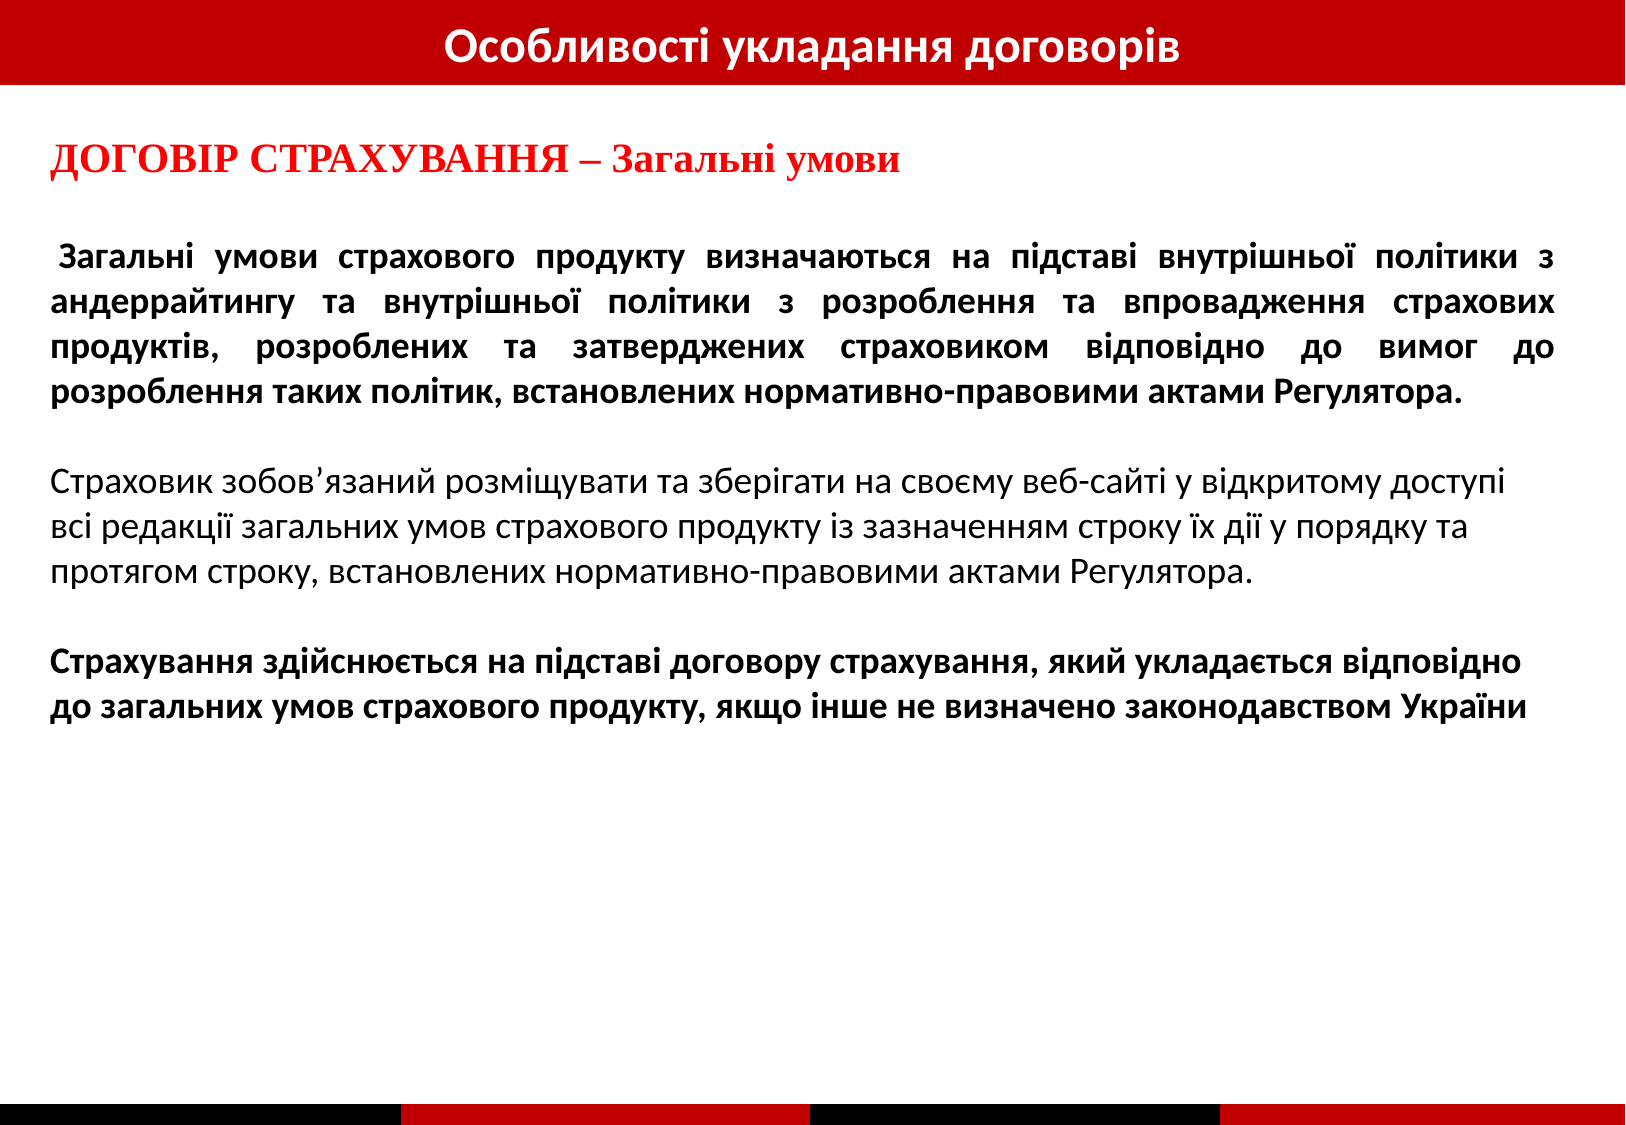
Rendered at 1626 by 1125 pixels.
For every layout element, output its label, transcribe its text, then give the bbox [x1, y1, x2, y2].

text_box [810, 1104, 1220, 1125]
text_box [0, 1104, 401, 1125]
text_box [1220, 1104, 1625, 1125]
text_box ДОГОВІР СТРАХУВАННЯ – Загальні умови Загальні умови страхового продукту визначаються на підставі внутрішньої політики з андеррайтингу та внутрішньої політики з розроблення та впровадження страхових продуктів, розроблених та затверджених страховиком відповідно до вимог до розроблення таких політик, встановлених нормативно-правовими актами Регулятора. Страховик зобов’язаний розміщувати та зберігати на своєму веб-сайті у відкритому доступі всі редакції загальних умов страхового продукту із зазначенням строку їх дії у порядку та протягом строку, встановлених нормативно-правовими актами Регулятора. Страхування здійснюється на підставі договору страхування, який укладається відповідно до загальних умов страхового продукту, якщо інше не визначено законодавством України [35, 123, 1571, 734]
text_box [401, 1104, 810, 1125]
text_box Особливості укладання договорів [0, 0, 1625, 85]
